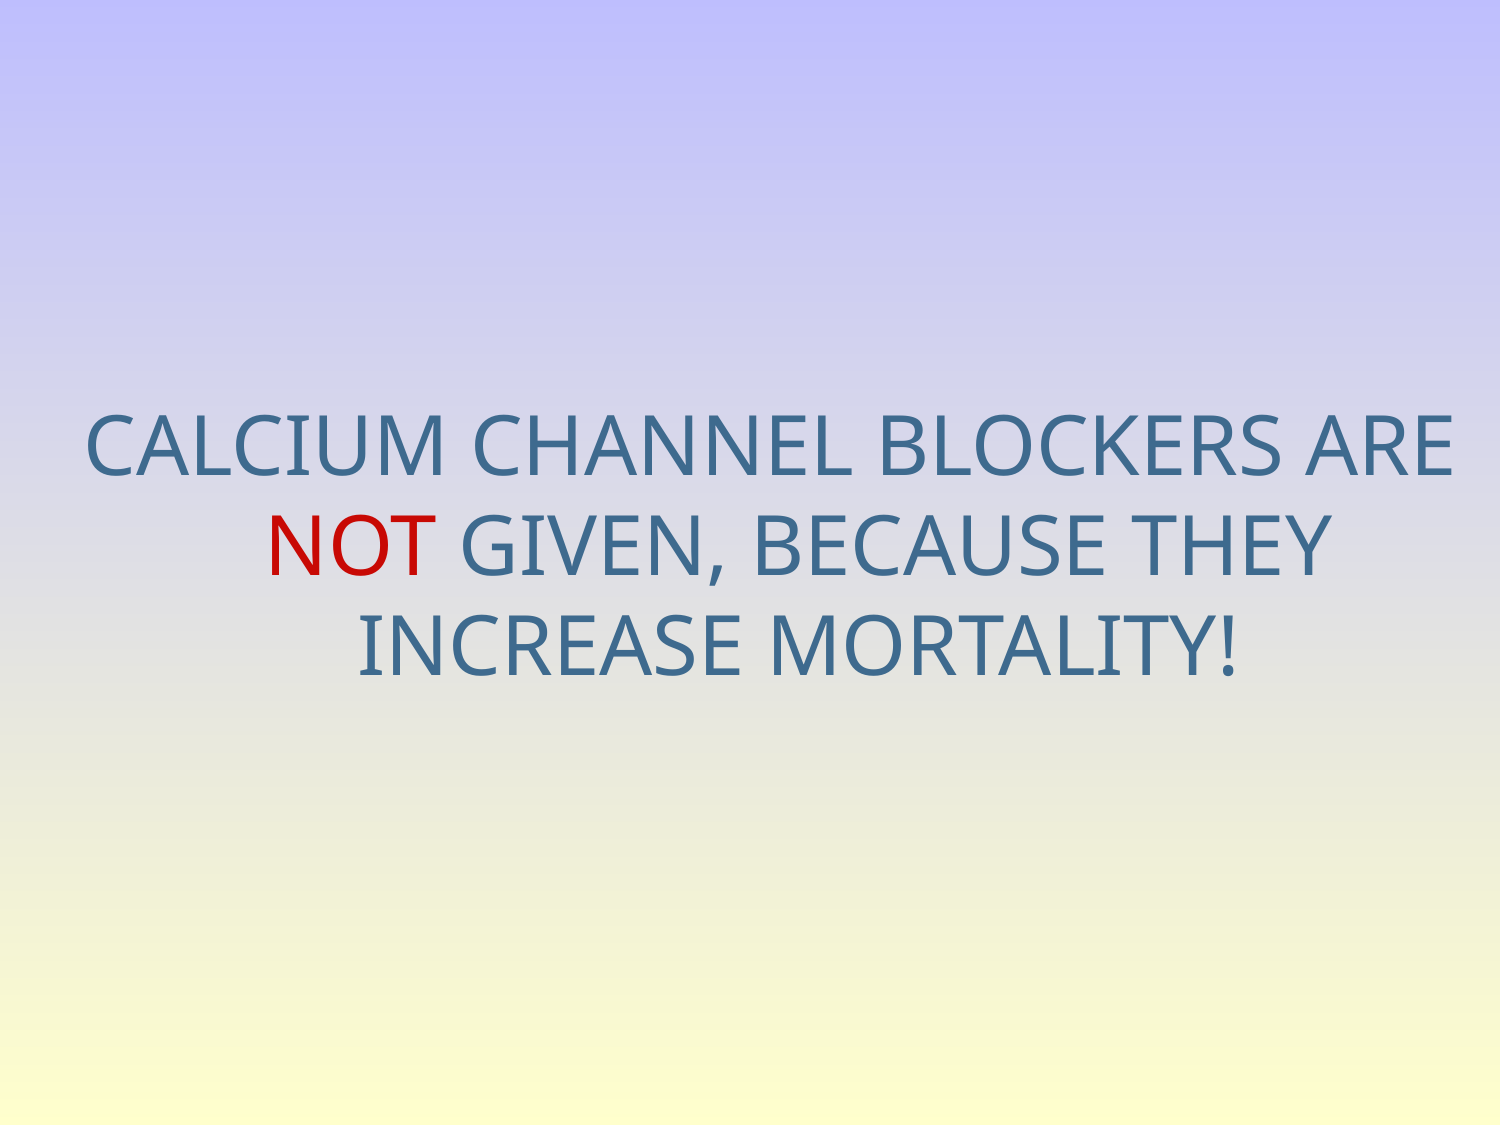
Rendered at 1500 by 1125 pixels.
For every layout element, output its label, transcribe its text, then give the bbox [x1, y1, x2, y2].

text_box CALCIUM CHANNEL BLOCKERS ARE NOT GIVEN, BECAUSE THEY INCREASE MORTALITY! [0, 0, 1500, 1125]
